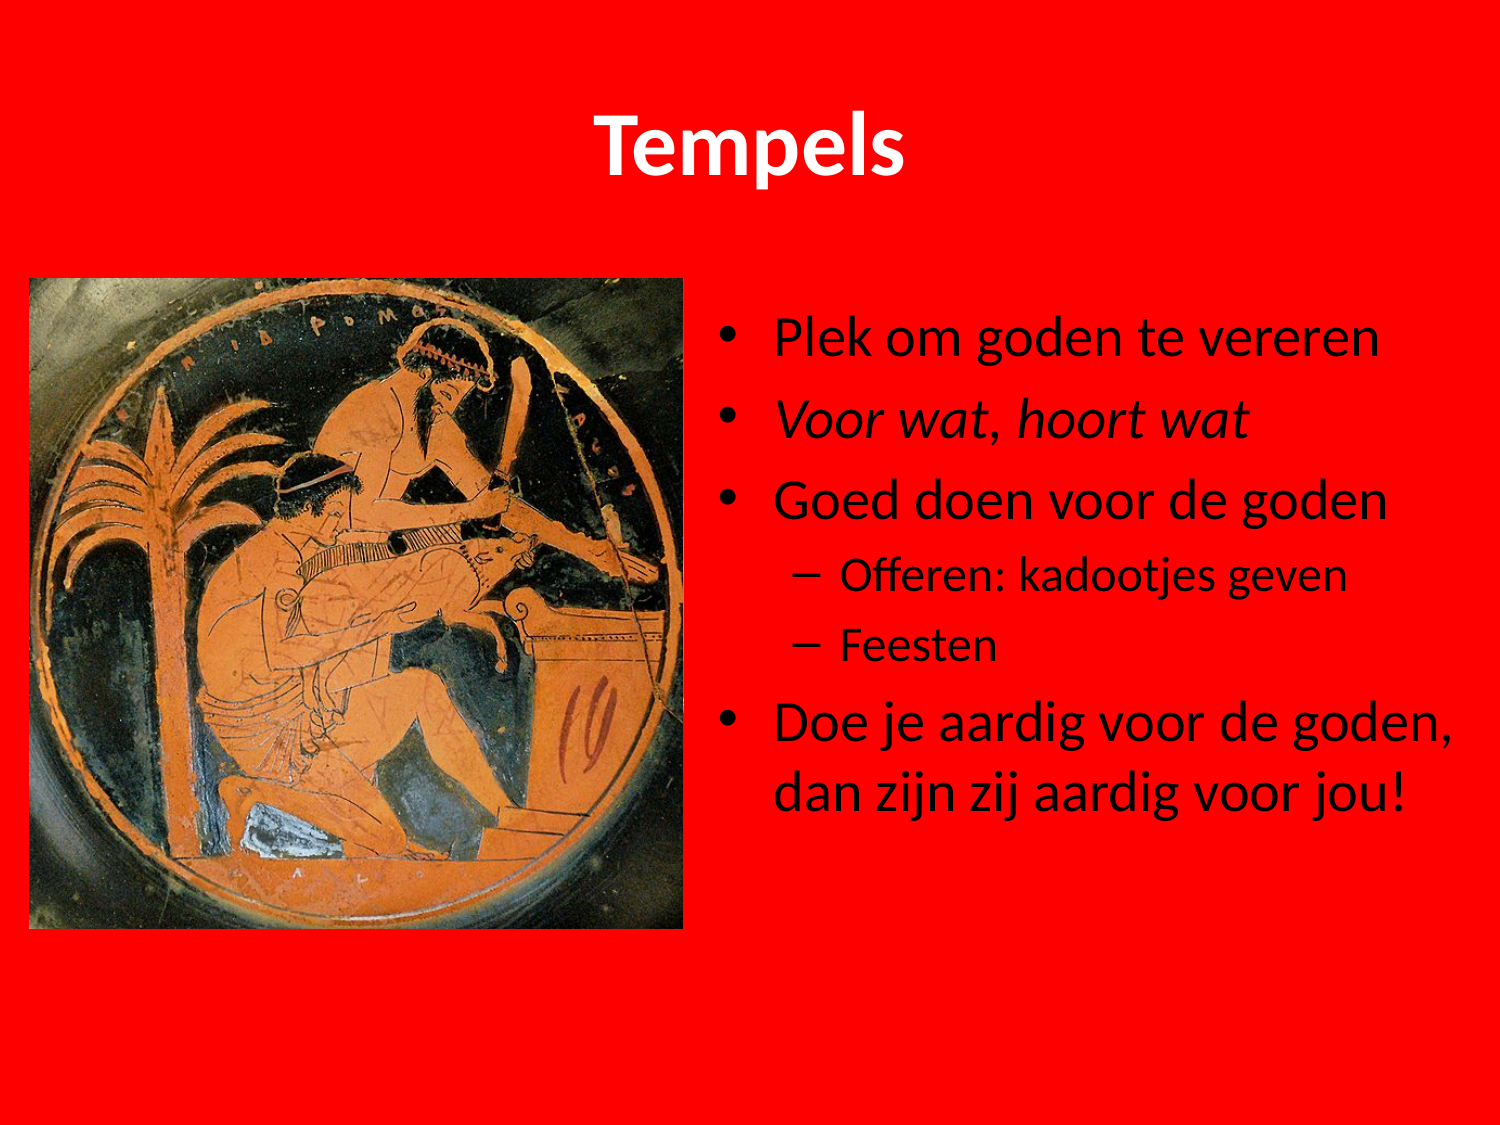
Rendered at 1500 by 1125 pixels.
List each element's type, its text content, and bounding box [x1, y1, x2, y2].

title Tempels [75, 45, 1425, 233]
picture [29, 278, 683, 929]
list Plek om goden te vereren Voor wat, hoort wat Goed doen voor de goden Offeren: kadootjes geven Feesten Doe je aardig voor de goden, dan zijn zij aardig voor jou! [702, 290, 1483, 870]
